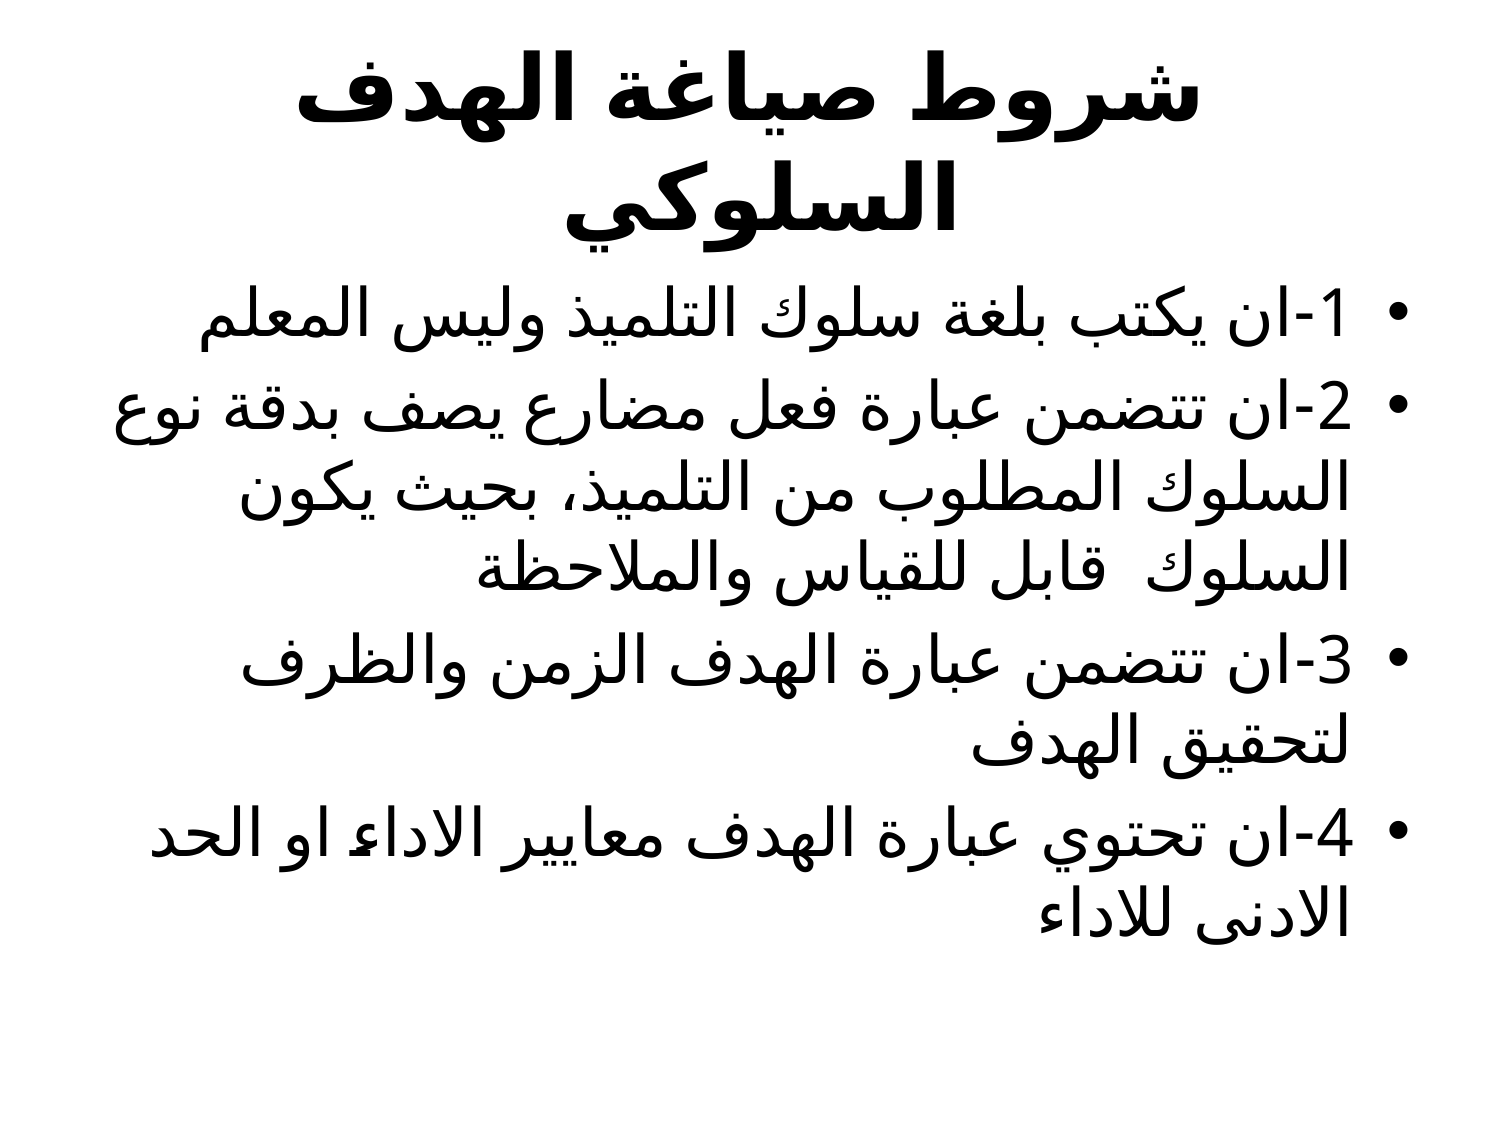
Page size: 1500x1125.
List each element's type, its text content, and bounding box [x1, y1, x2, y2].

title شروط صياغة الهدف السلوكي [75, 45, 1425, 233]
list 1-ان يكتب بلغة سلوك التلميذ وليس المعلم 2-ان تتضمن عبارة فعل مضارع يصف بدقة نوع السلوك المطلوب من التلميذ، بحيث يكون السلوك قابل للقياس والملاحظة 3-ان تتضمن عبارة الهدف الزمن والظرف لتحقيق الهدف 4-ان تحتوي عبارة الهدف معايير الاداء او الحد الادنى للاداء [75, 262, 1425, 1005]
